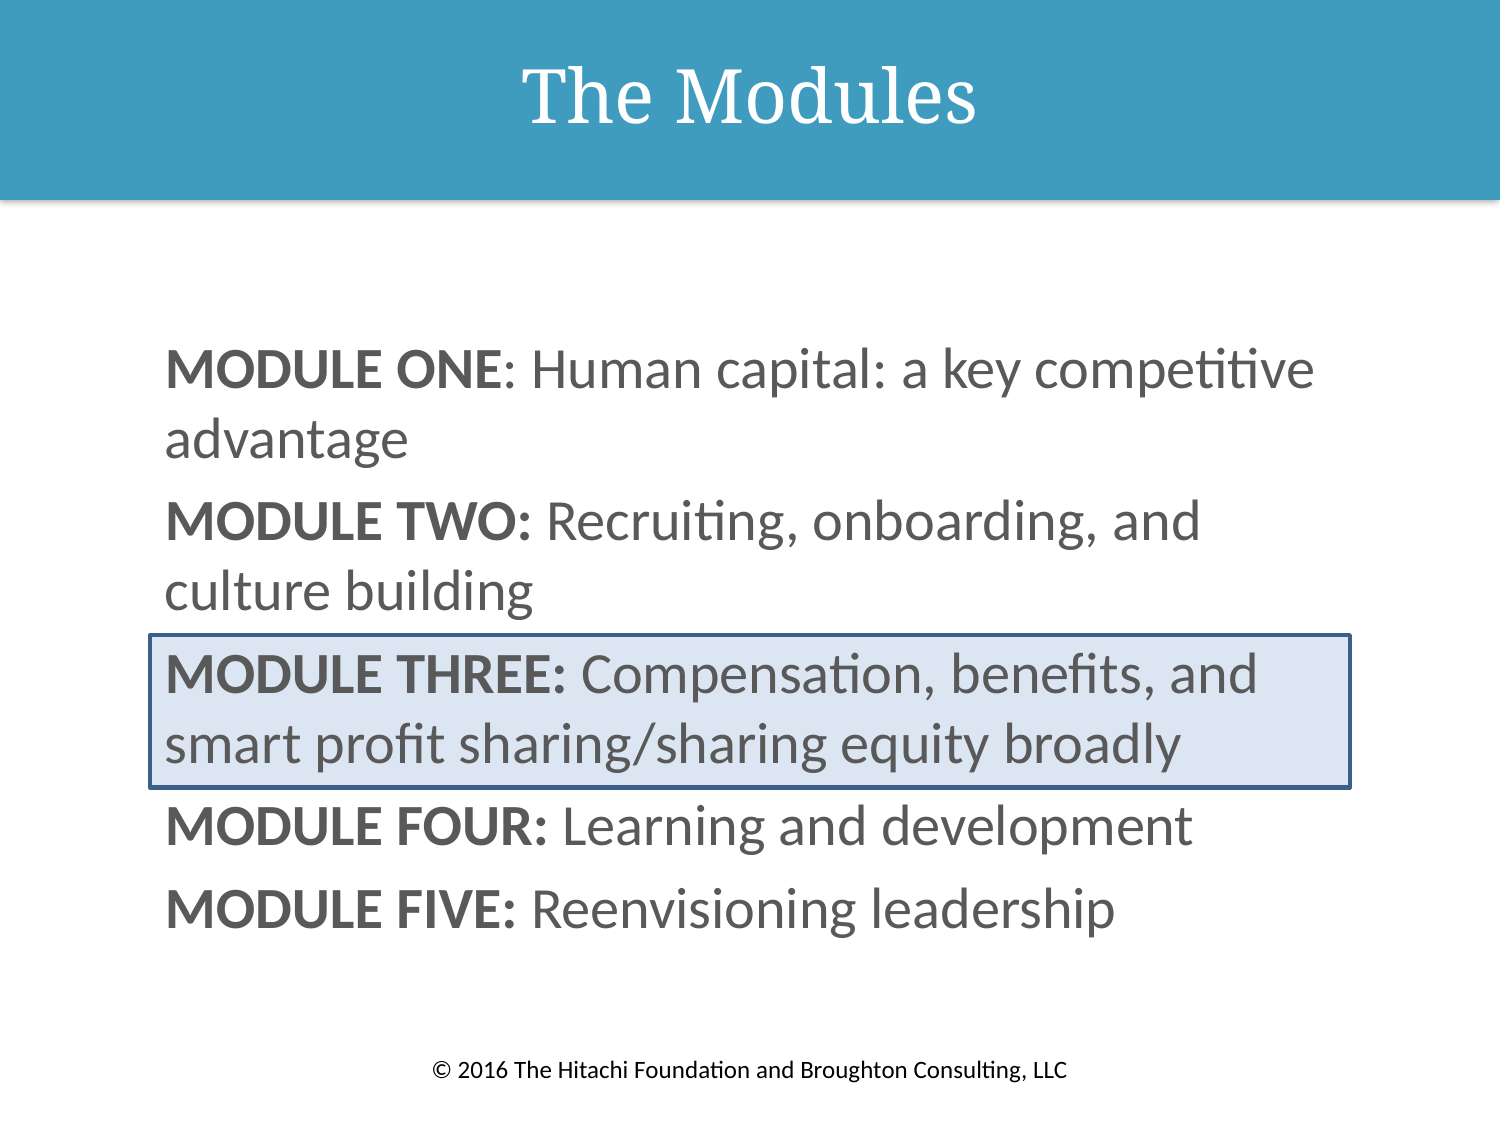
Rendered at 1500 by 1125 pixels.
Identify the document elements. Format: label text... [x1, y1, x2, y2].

text_box MODULE ONE: Human capital: a key competitive advantage MODULE TWO: Recruiting, onboarding, and culture building MODULE THREE: Compensation, benefits, and smart profit sharing/sharing equity broadly MODULE FOUR: Learning and development MODULE FIVE: Reenvisioning leadership [75, 322, 1375, 1030]
title The Modules [112, 24, 1388, 163]
